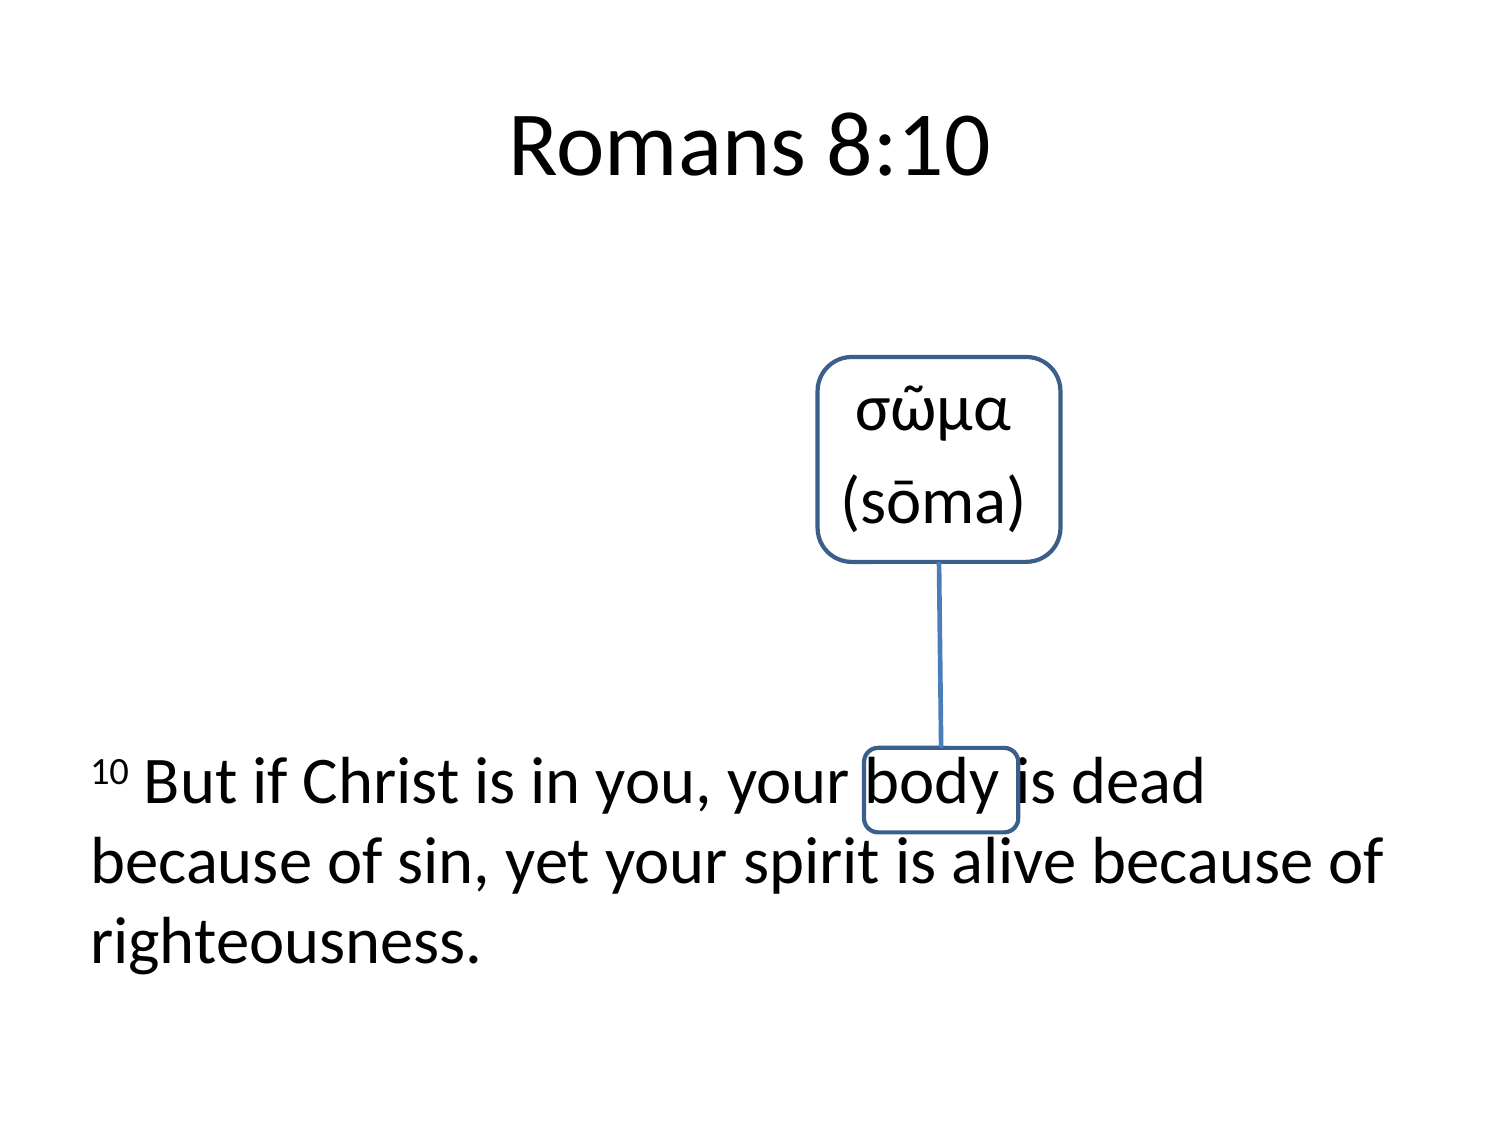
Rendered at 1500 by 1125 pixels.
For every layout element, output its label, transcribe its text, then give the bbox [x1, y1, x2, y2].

list σῶμα (sōma) 10 But if Christ is in you, your body is dead because of sin, yet your spirit is alive because of righteousness. [75, 262, 1425, 1005]
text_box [938, 561, 942, 749]
text_box [861, 745, 1021, 835]
text_box [815, 354, 1063, 565]
title Romans 8:10 [75, 45, 1425, 233]
